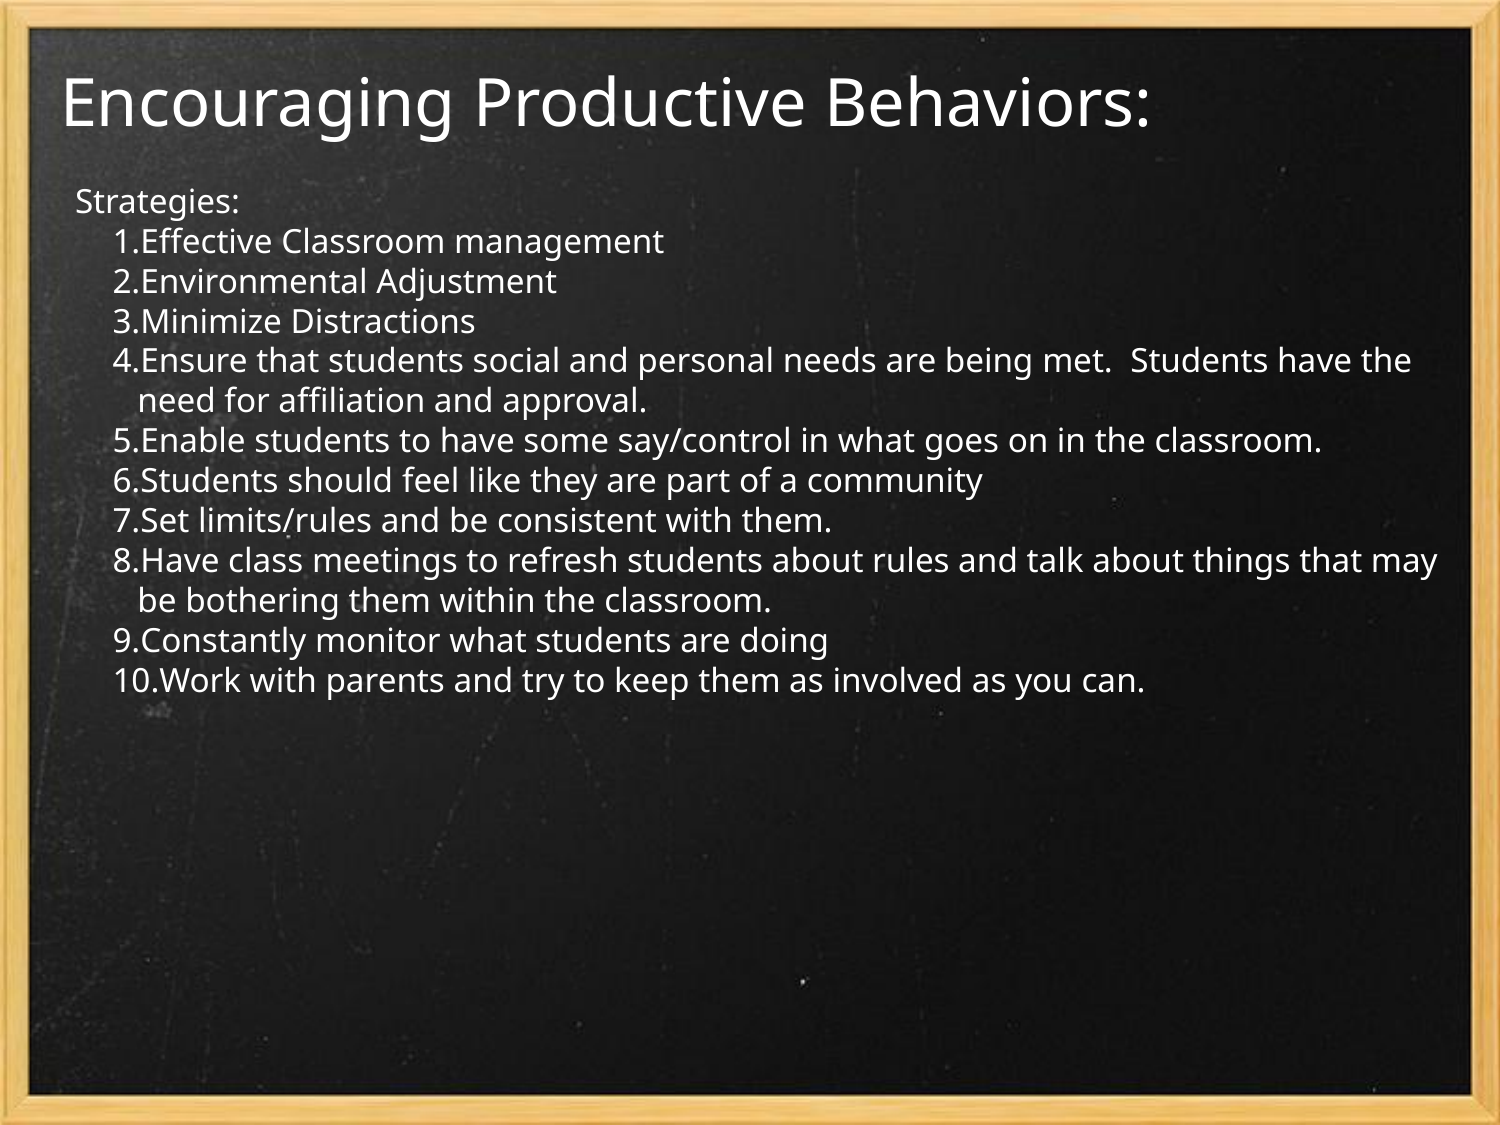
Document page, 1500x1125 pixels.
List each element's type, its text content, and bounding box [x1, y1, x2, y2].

list Strategies: Effective Classroom management Environmental Adjustment Minimize Distractions Ensure that students social and personal needs are being met. Students have the need for affiliation and approval. Enable students to have some say/control in what goes on in the classroom. Students should feel like they are part of a community Set limits/rules and be consistent with them. Have class meetings to refresh students about rules and talk about things that may be bothering them within the classroom. Constantly monitor what students are doing Work with parents and try to keep them as involved as you can. [60, 164, 1465, 833]
picture [0, 0, 1500, 1125]
title Encouraging Productive Behaviors: [45, 45, 1455, 263]
